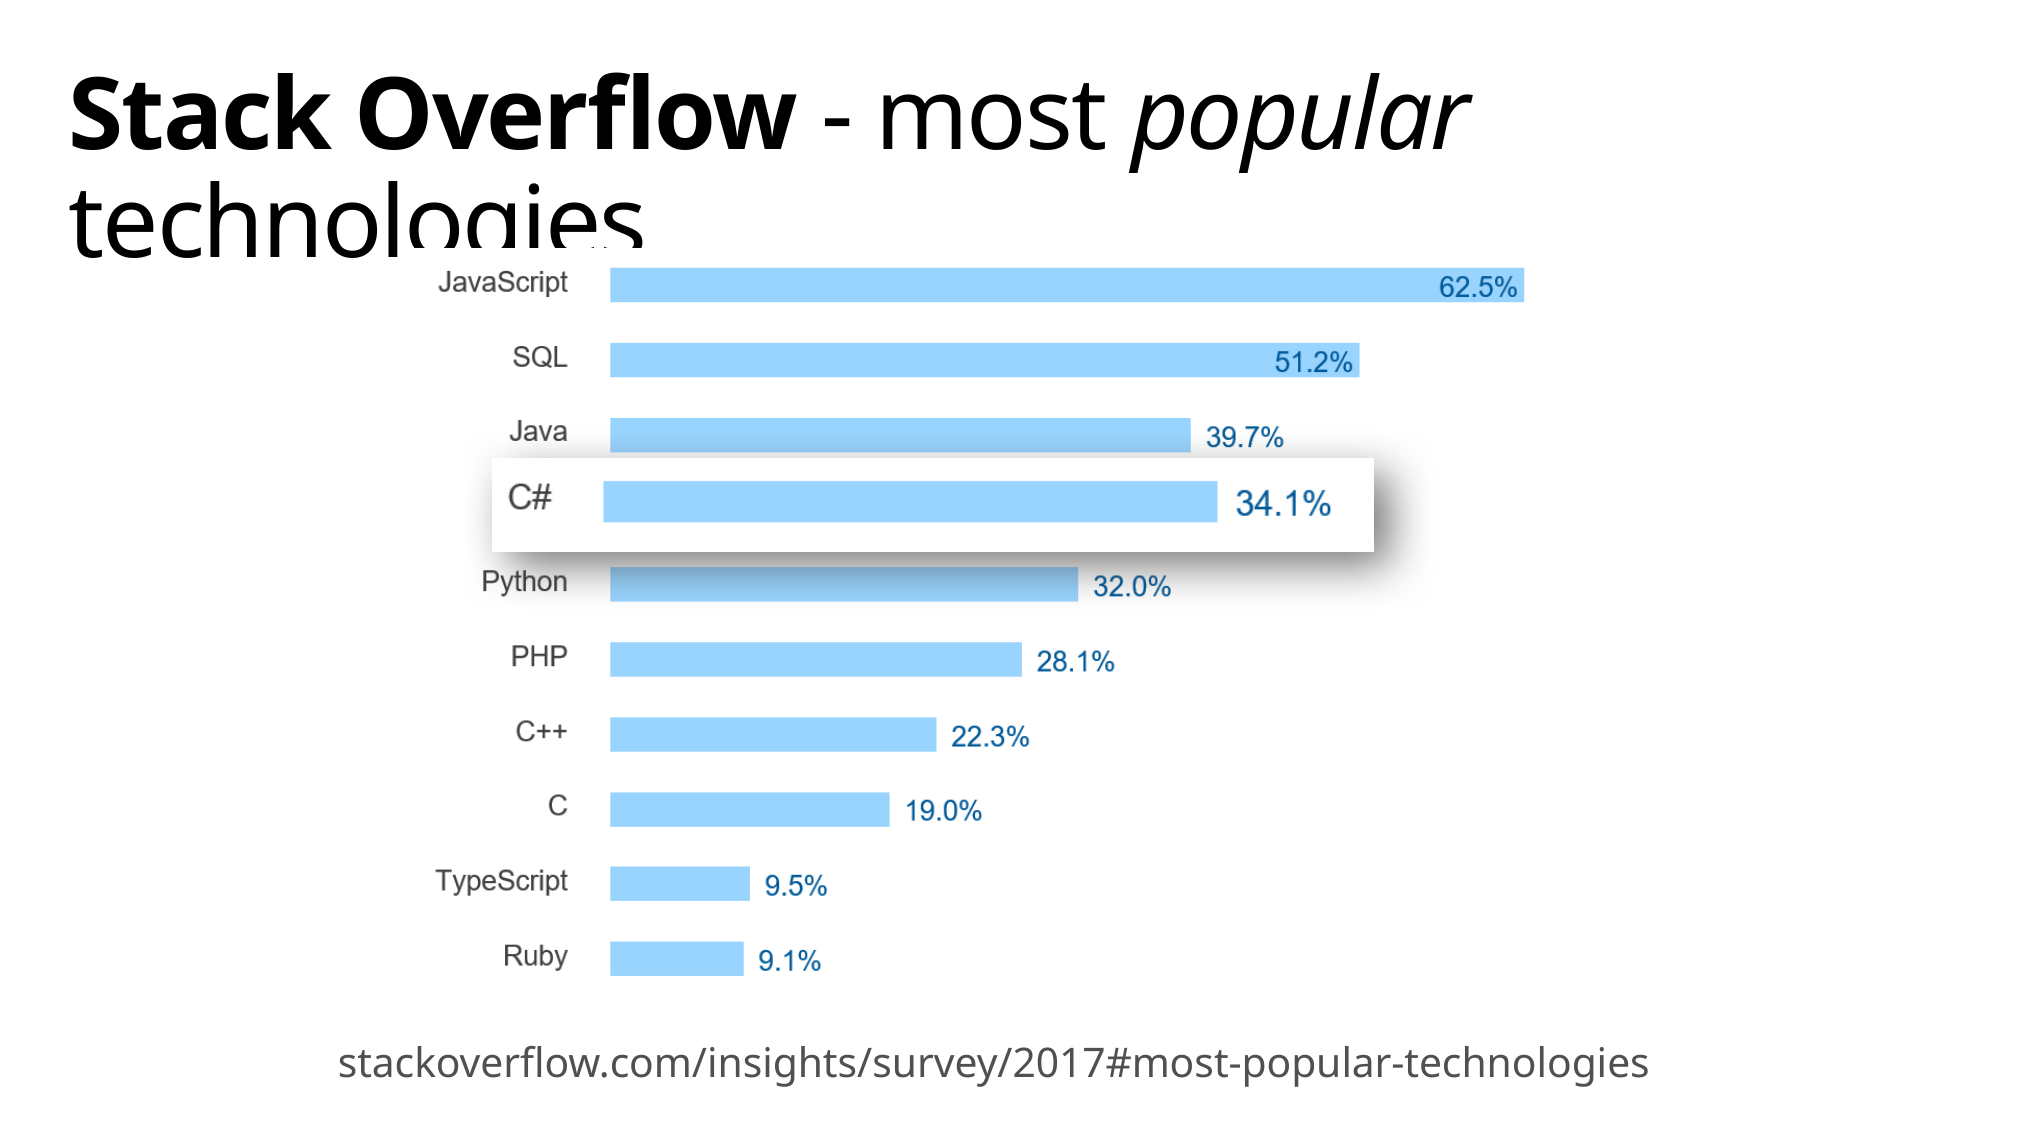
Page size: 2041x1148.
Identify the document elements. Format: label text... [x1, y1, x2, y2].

picture [403, 248, 1593, 1000]
text_box stackoverflow.com/insights/survey/2017#most-popular-technologies [44, 1022, 1956, 1103]
title Stack Overflow - most popular technologies [45, 48, 1996, 199]
